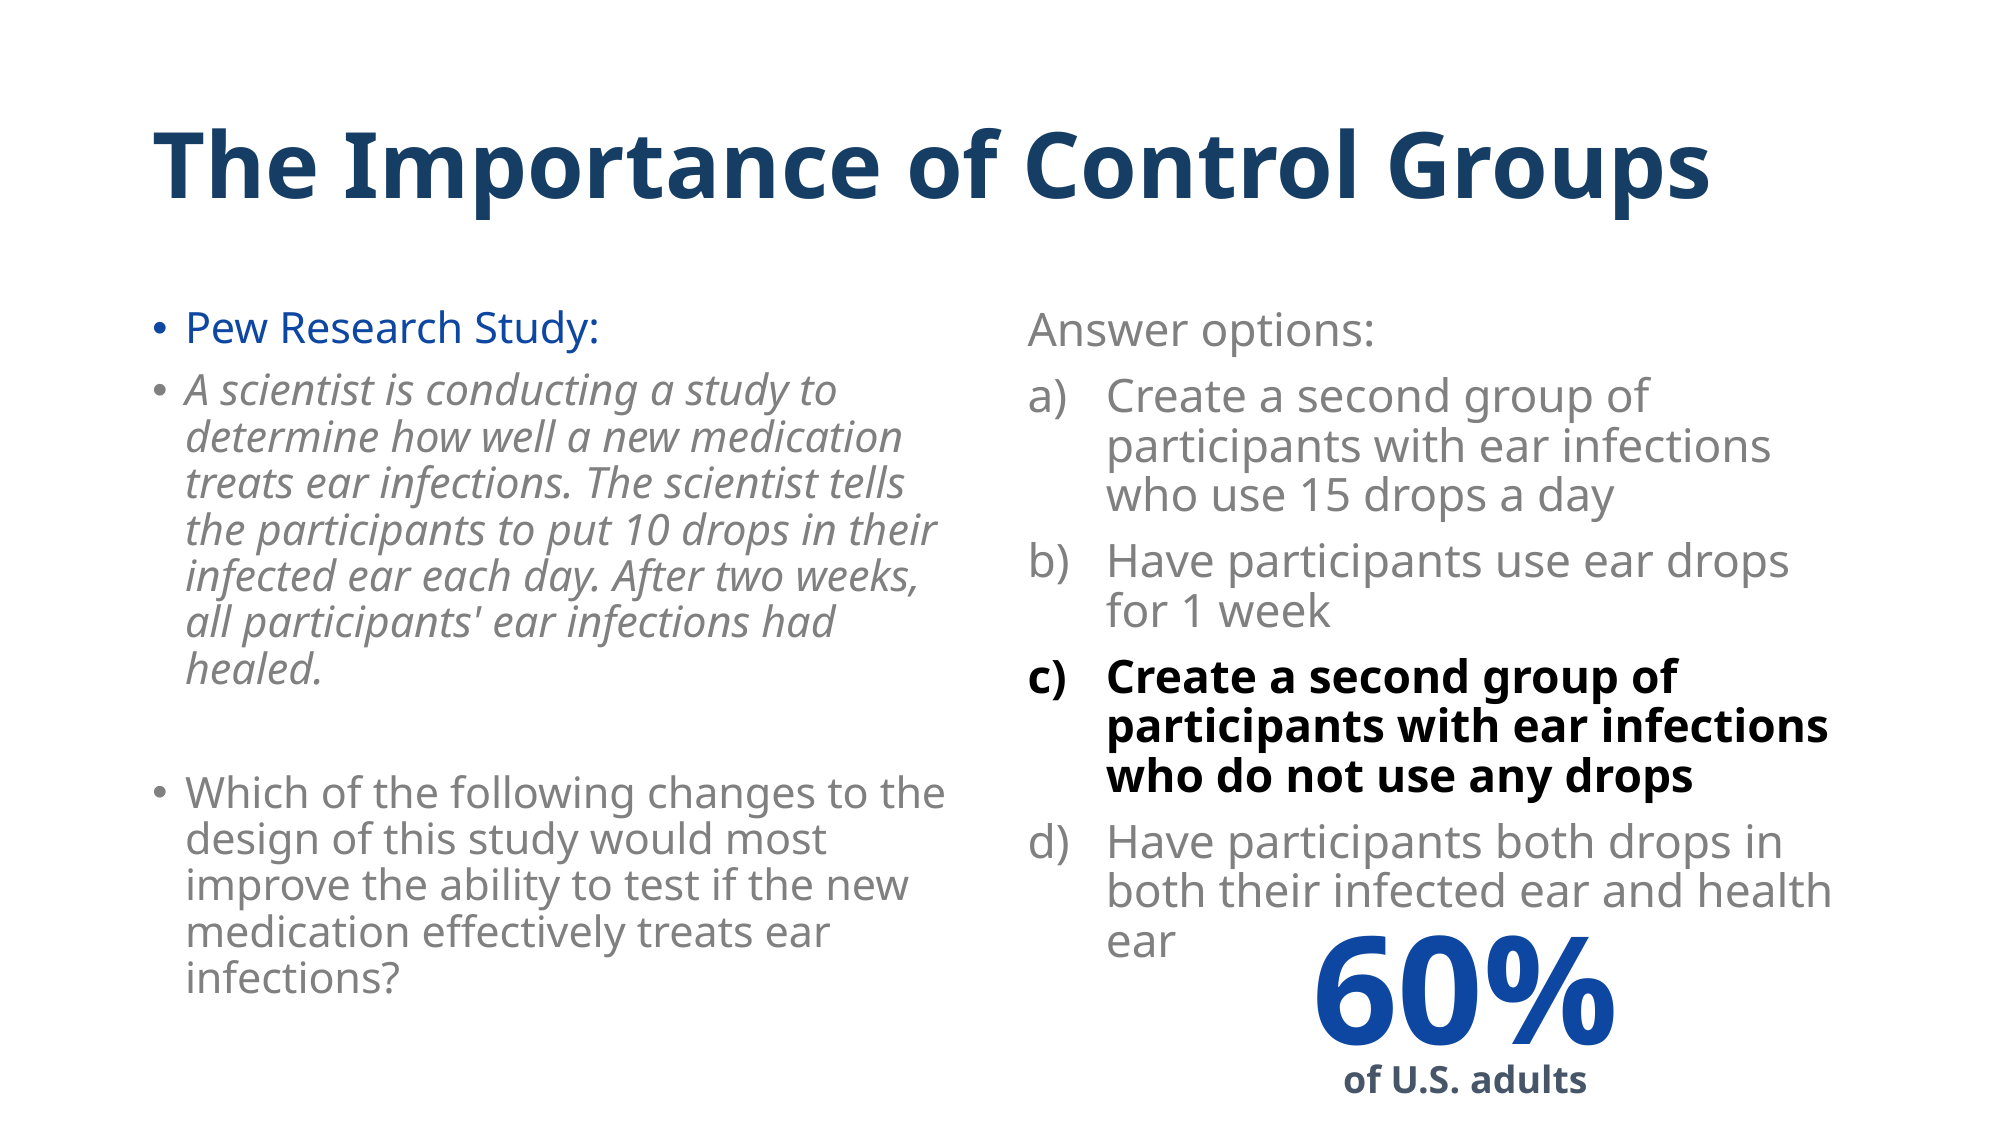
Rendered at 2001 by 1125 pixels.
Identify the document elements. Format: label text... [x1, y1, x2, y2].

list Pew Research Study: A scientist is conducting a study to determine how well a new medication treats ear infections. The scientist tells the participants to put 10 drops in their infected ear each day. After two weeks, all participants' ear infections had healed. Which of the following changes to the design of this study would most improve the ability to test if the new medication effectively treats ear infections? [137, 299, 988, 1014]
list Answer options: Create a second group of participants with ear infections who use 15 drops a day Have participants use ear drops for 1 week Create a second group of participants with ear infections who do not use any drops Have participants both drops in both their infected ear and health ear [1012, 299, 1863, 1014]
title The Importance of Control Groups [137, 59, 1863, 278]
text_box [1067, 894, 1863, 1088]
